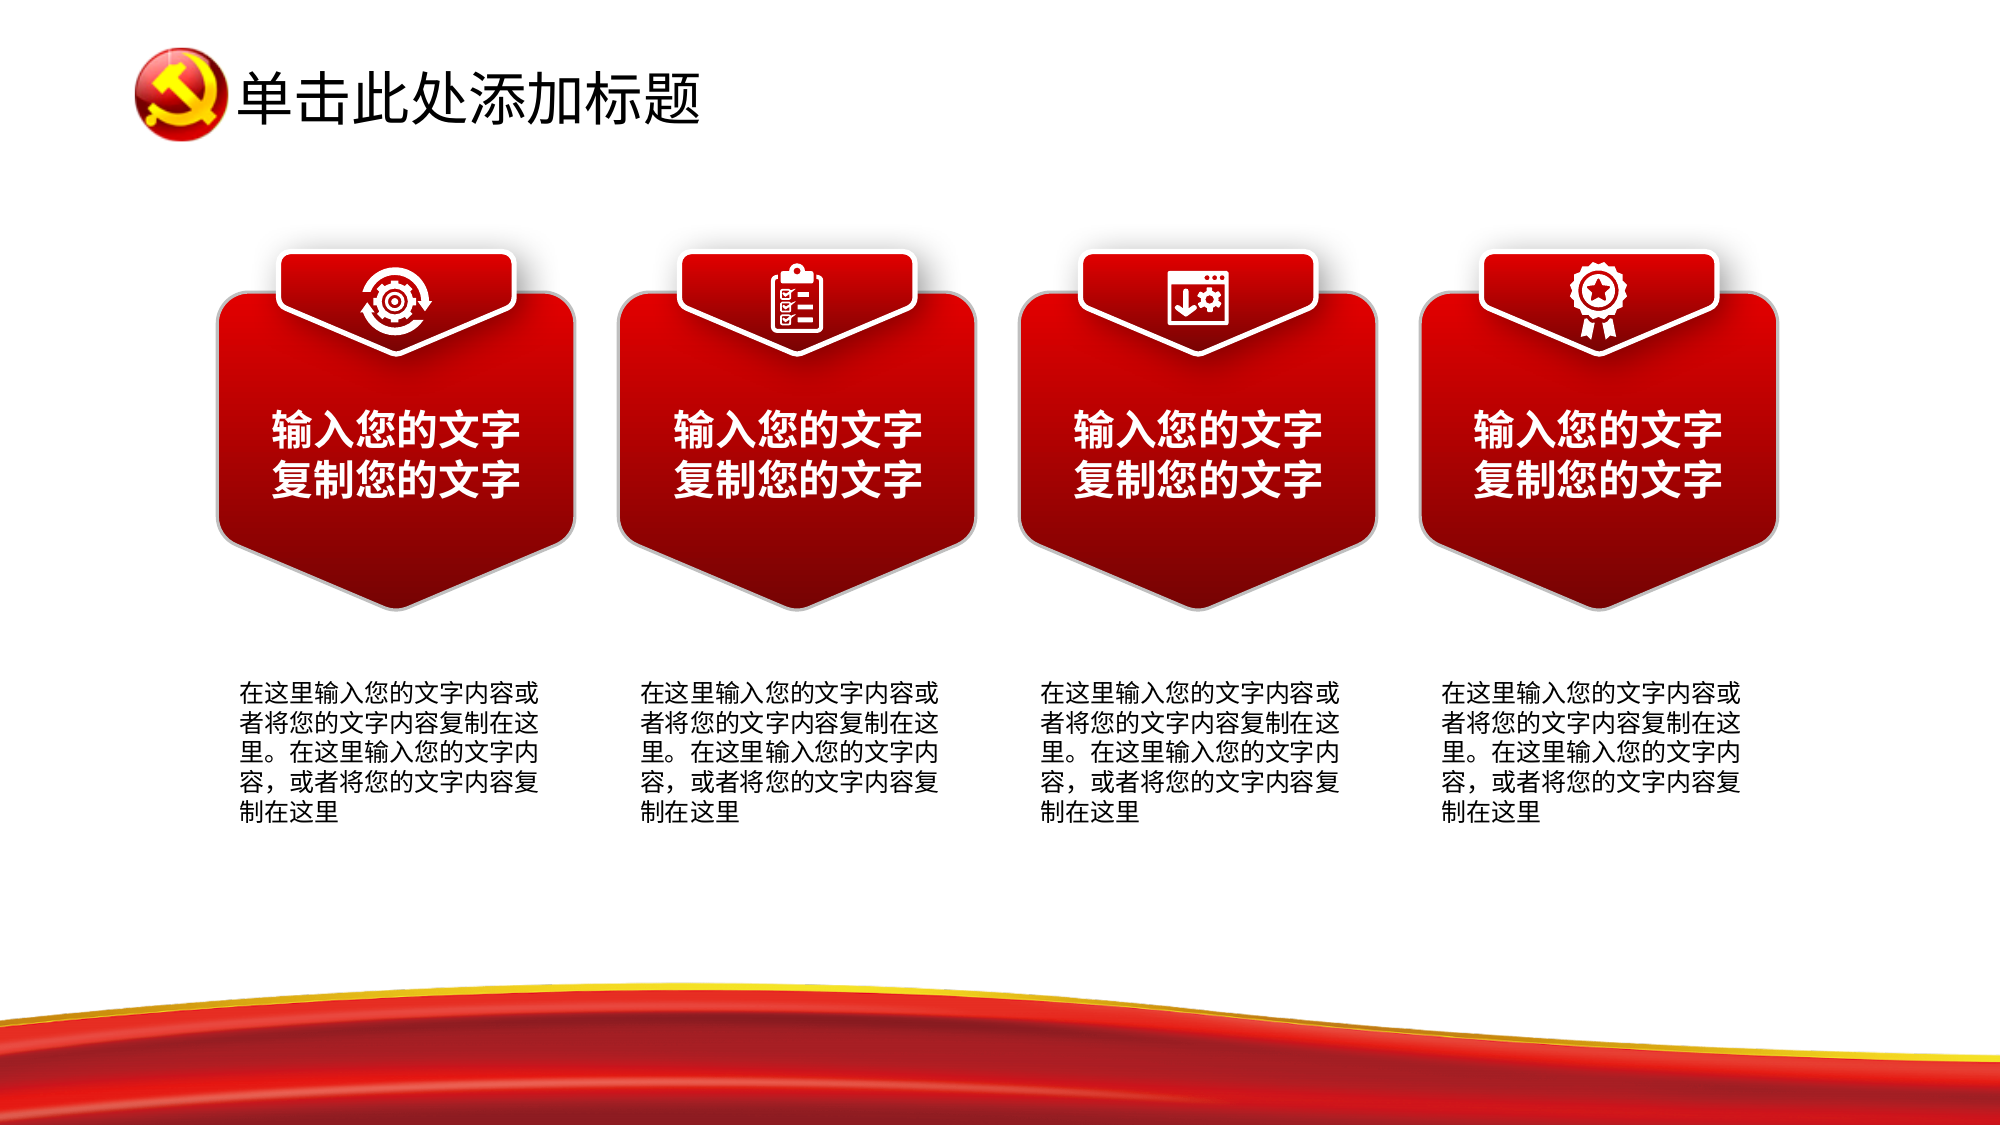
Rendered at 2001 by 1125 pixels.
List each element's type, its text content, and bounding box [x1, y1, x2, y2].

text_box 在这里输入您的文字内容或者将您的文字内容复制在这里。在这里输入您的文字内容，或者将您的文字内容复制在这里 [625, 669, 969, 835]
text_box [360, 267, 433, 336]
text_box [216, 511, 576, 612]
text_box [1569, 261, 1628, 340]
text_box [1079, 250, 1318, 356]
text_box 在这里输入您的文字内容或者将您的文字内容复制在这里。在这里输入您的文字内容，或者将您的文字内容复制在这里 [1025, 669, 1369, 835]
text_box 输入您的文字 复制您的文字 [617, 396, 981, 511]
text_box 单击此处添加标题 [281, 52, 722, 143]
text_box [1018, 291, 1378, 396]
text_box [1480, 250, 1719, 356]
text_box [617, 511, 977, 612]
text_box [678, 250, 917, 356]
text_box [1419, 511, 1779, 612]
text_box [617, 291, 977, 396]
picture [0, 900, 2000, 1125]
text_box [1018, 511, 1378, 612]
text_box [216, 291, 576, 396]
text_box 在这里输入您的文字内容或者将您的文字内容复制在这里。在这里输入您的文字内容，或者将您的文字内容复制在这里 [1426, 669, 1770, 835]
text_box 在这里输入您的文字内容或者将您的文字内容复制在这里。在这里输入您的文字内容，或者将您的文字内容复制在这里 [224, 669, 568, 835]
text_box 输入您的文字 复制您的文字 [1417, 396, 1780, 511]
text_box [1419, 291, 1779, 396]
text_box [1167, 270, 1229, 326]
text_box [769, 262, 825, 334]
picture [88, 26, 281, 174]
text_box [277, 250, 516, 356]
text_box 输入您的文字 复制您的文字 [1017, 396, 1381, 511]
text_box 输入您的文字 复制您的文字 [215, 396, 579, 511]
